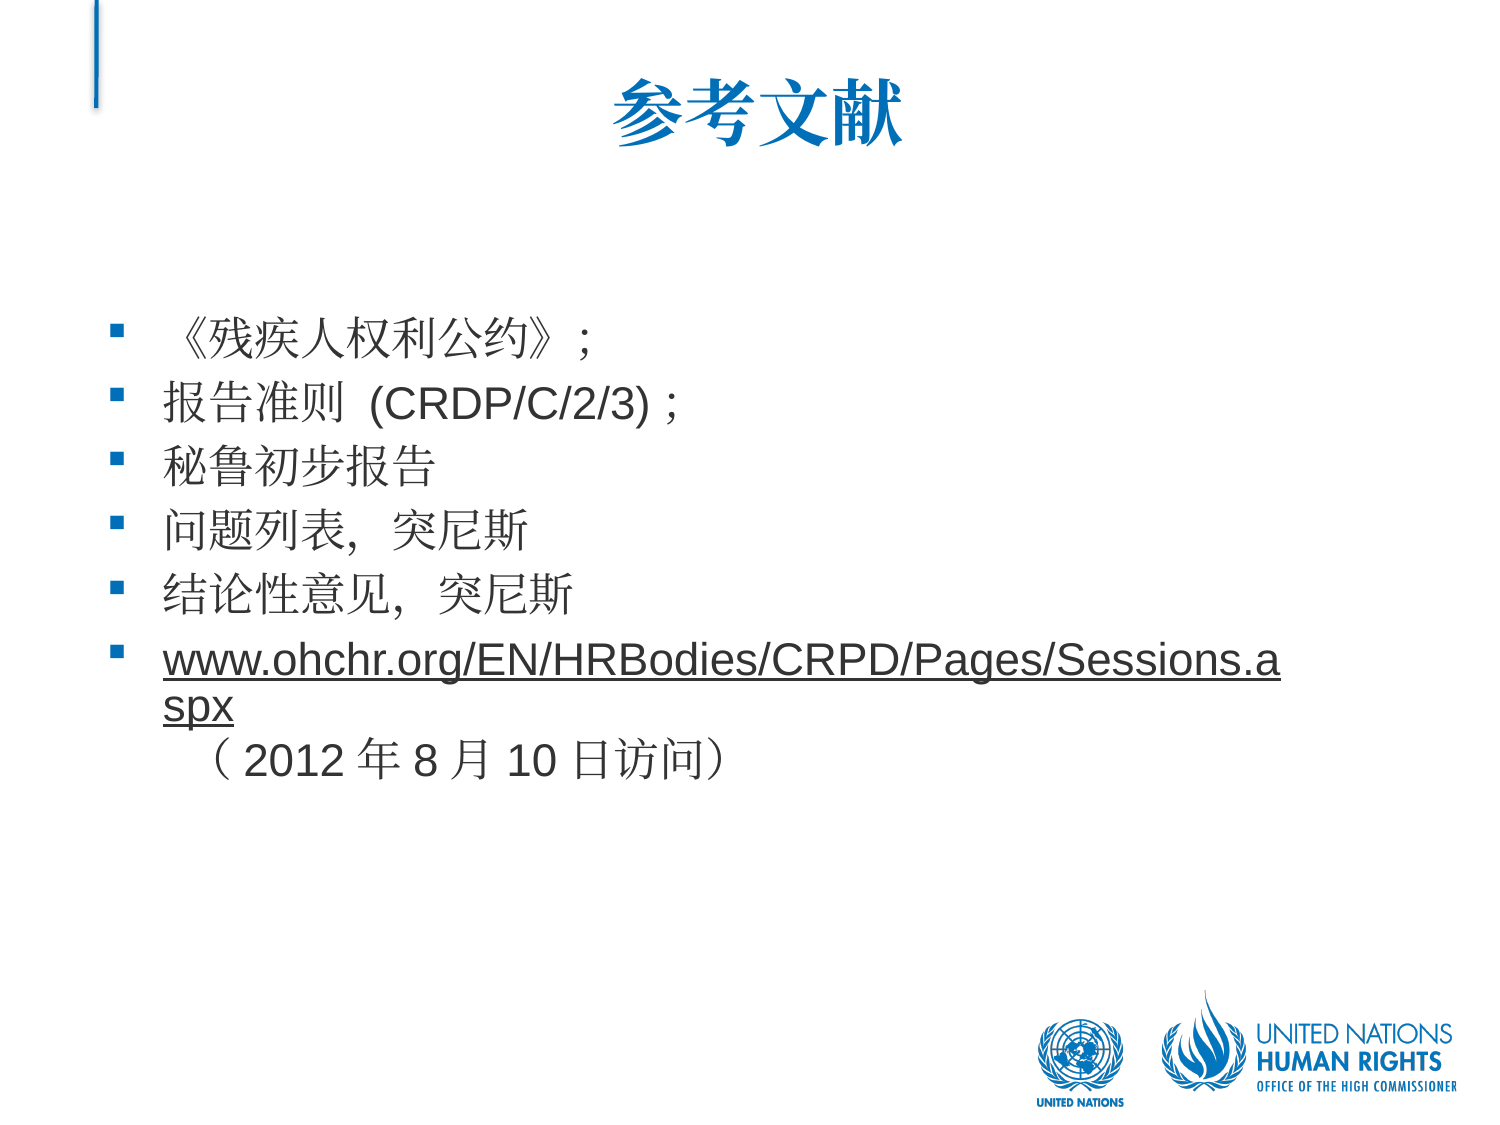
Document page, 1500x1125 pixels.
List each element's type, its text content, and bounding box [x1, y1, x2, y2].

list 《残疾人权利公约》； 报告准则 (CRDP/C/2/3)； 秘鲁初步报告 问题列表，突尼斯 结论性意见，突尼斯 www.ohchr.org/EN/HRBodies/CRPD/Pages/Sessions.aspx （2012年8月10日访问） [91, 301, 1319, 813]
picture [1037, 990, 1457, 1107]
title 参考文献 [52, 59, 1463, 248]
